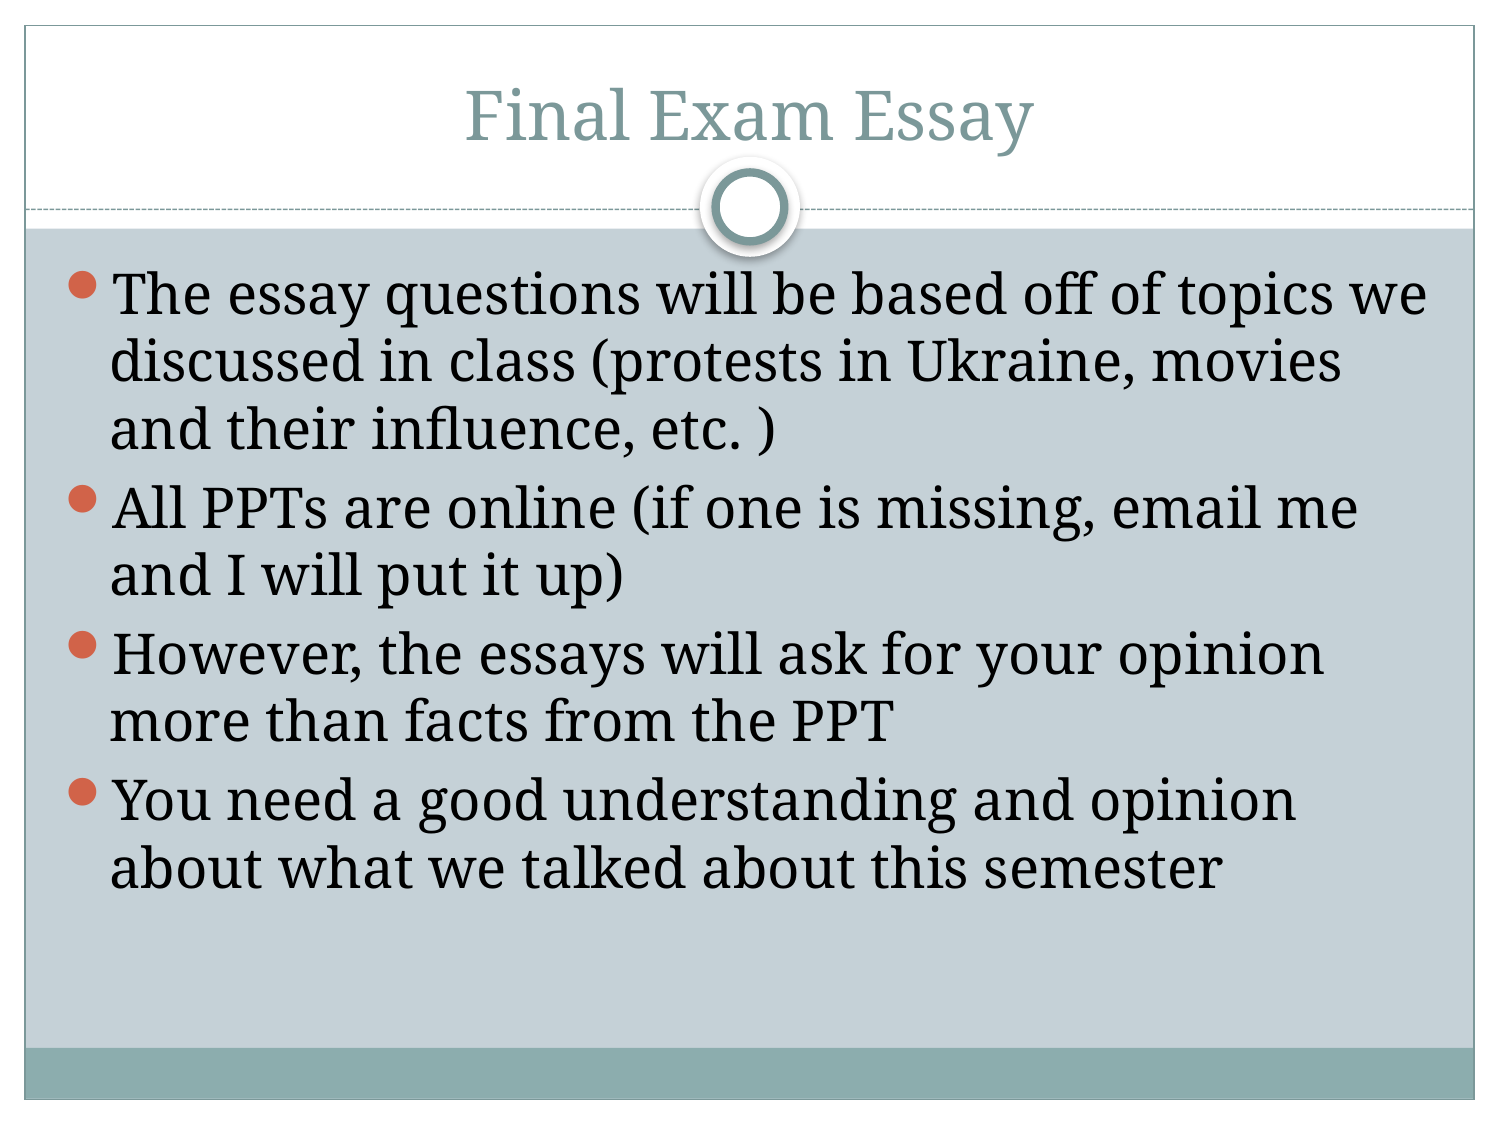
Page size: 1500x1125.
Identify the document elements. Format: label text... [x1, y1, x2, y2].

list The essay questions will be based off of topics we discussed in class (protests in Ukraine, movies and their influence, etc. ) All PPTs are online (if one is missing, email me and I will put it up) However, the essays will ask for your opinion more than facts from the PPT You need a good understanding and opinion about what we talked about this semester [49, 250, 1445, 1001]
title Final Exam Essay [49, 37, 1450, 162]
